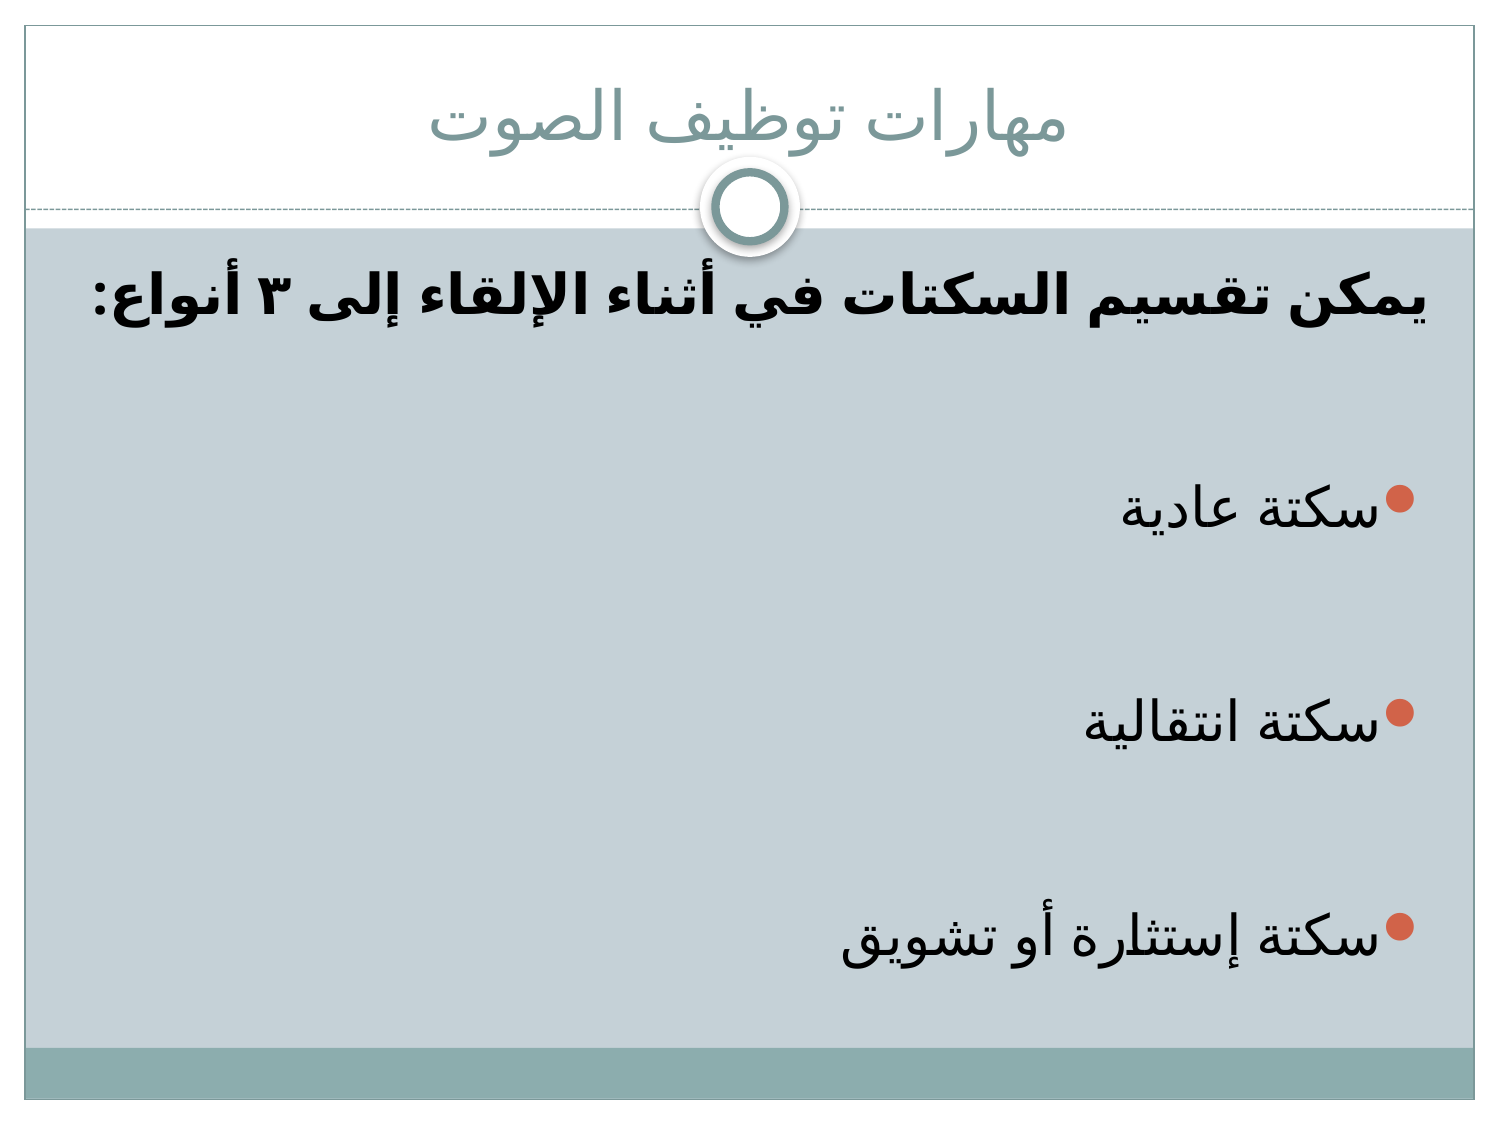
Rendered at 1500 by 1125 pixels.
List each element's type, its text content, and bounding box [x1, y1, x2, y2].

title مهارات توظيف الصوت [49, 37, 1450, 162]
list يمكن تقسيم السكتات في أثناء الإلقاء إلى ٣ أنواع: سكتة عادية سكتة انتقالية سكتة إستثارة أو تشويق [49, 250, 1445, 1001]
